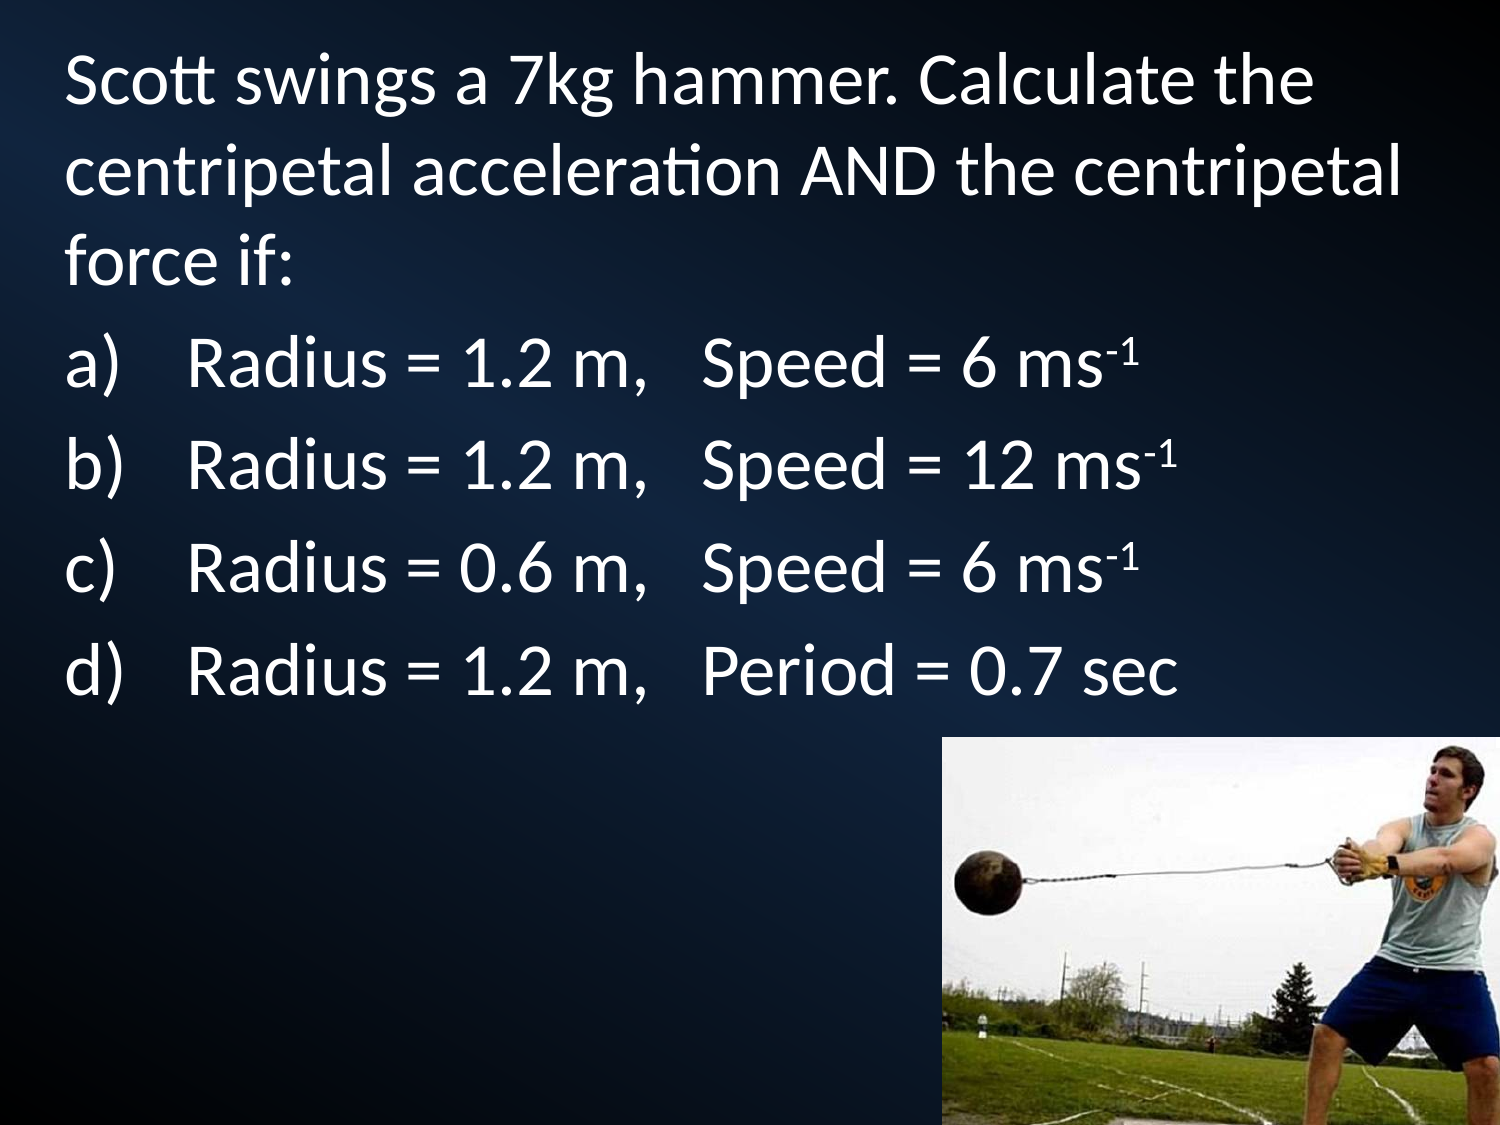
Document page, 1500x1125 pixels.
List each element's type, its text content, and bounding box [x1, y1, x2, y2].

text_box Scott swings a 7kg hammer. Calculate the centripetal acceleration AND the centripetal force if: Radius = 1.2 m, Speed = 6 ms-1 Radius = 1.2 m, Speed = 12 ms-1 Radius = 0.6 m, Speed = 6 ms-1 Radius = 1.2 m, Period = 0.7 sec [50, 22, 1425, 718]
picture [942, 737, 1500, 1125]
